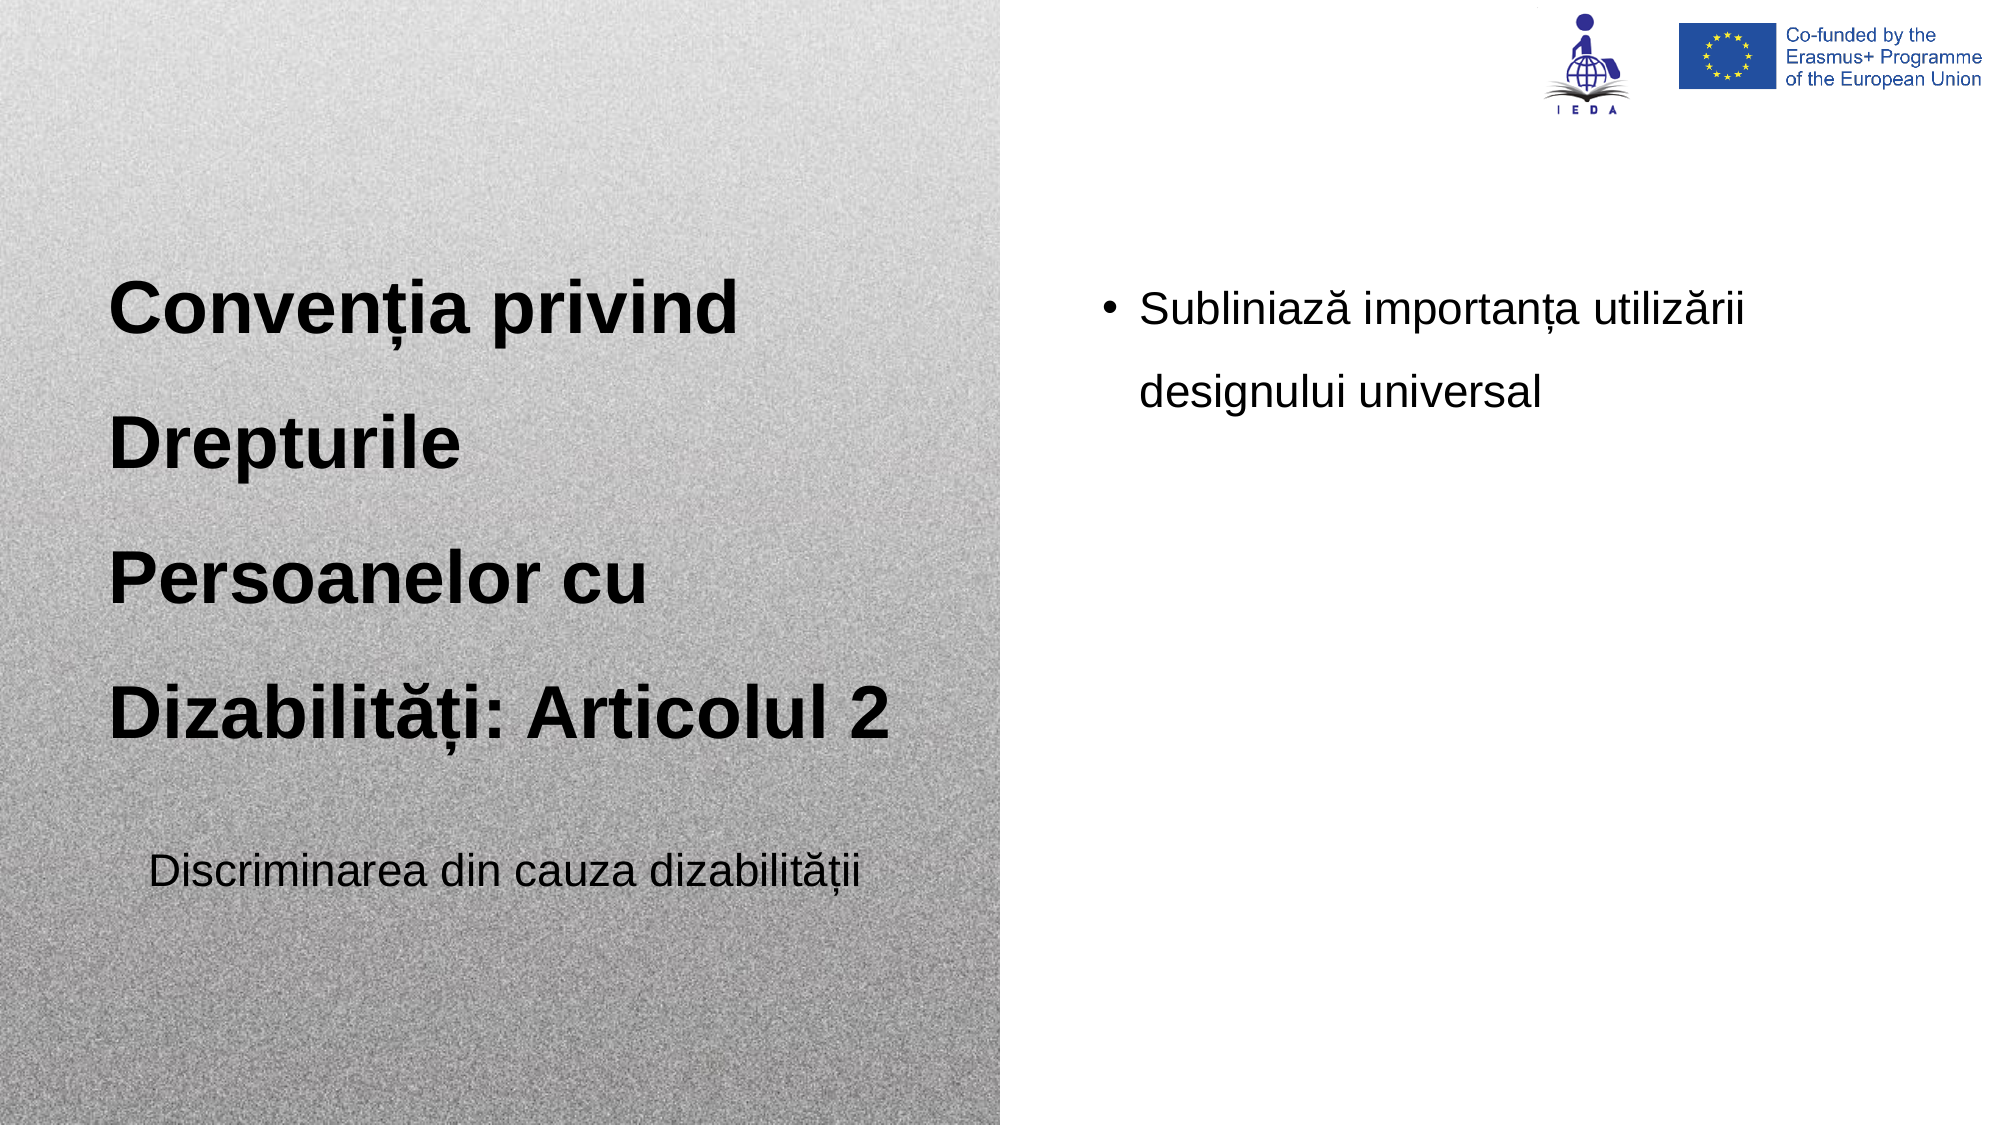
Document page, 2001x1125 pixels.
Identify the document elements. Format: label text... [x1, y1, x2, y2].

picture [1528, 0, 1645, 127]
picture [1677, 22, 2000, 94]
text_box Subliniază importanța utilizării designului universal [1087, 243, 1933, 547]
picture [0, 0, 1001, 1125]
